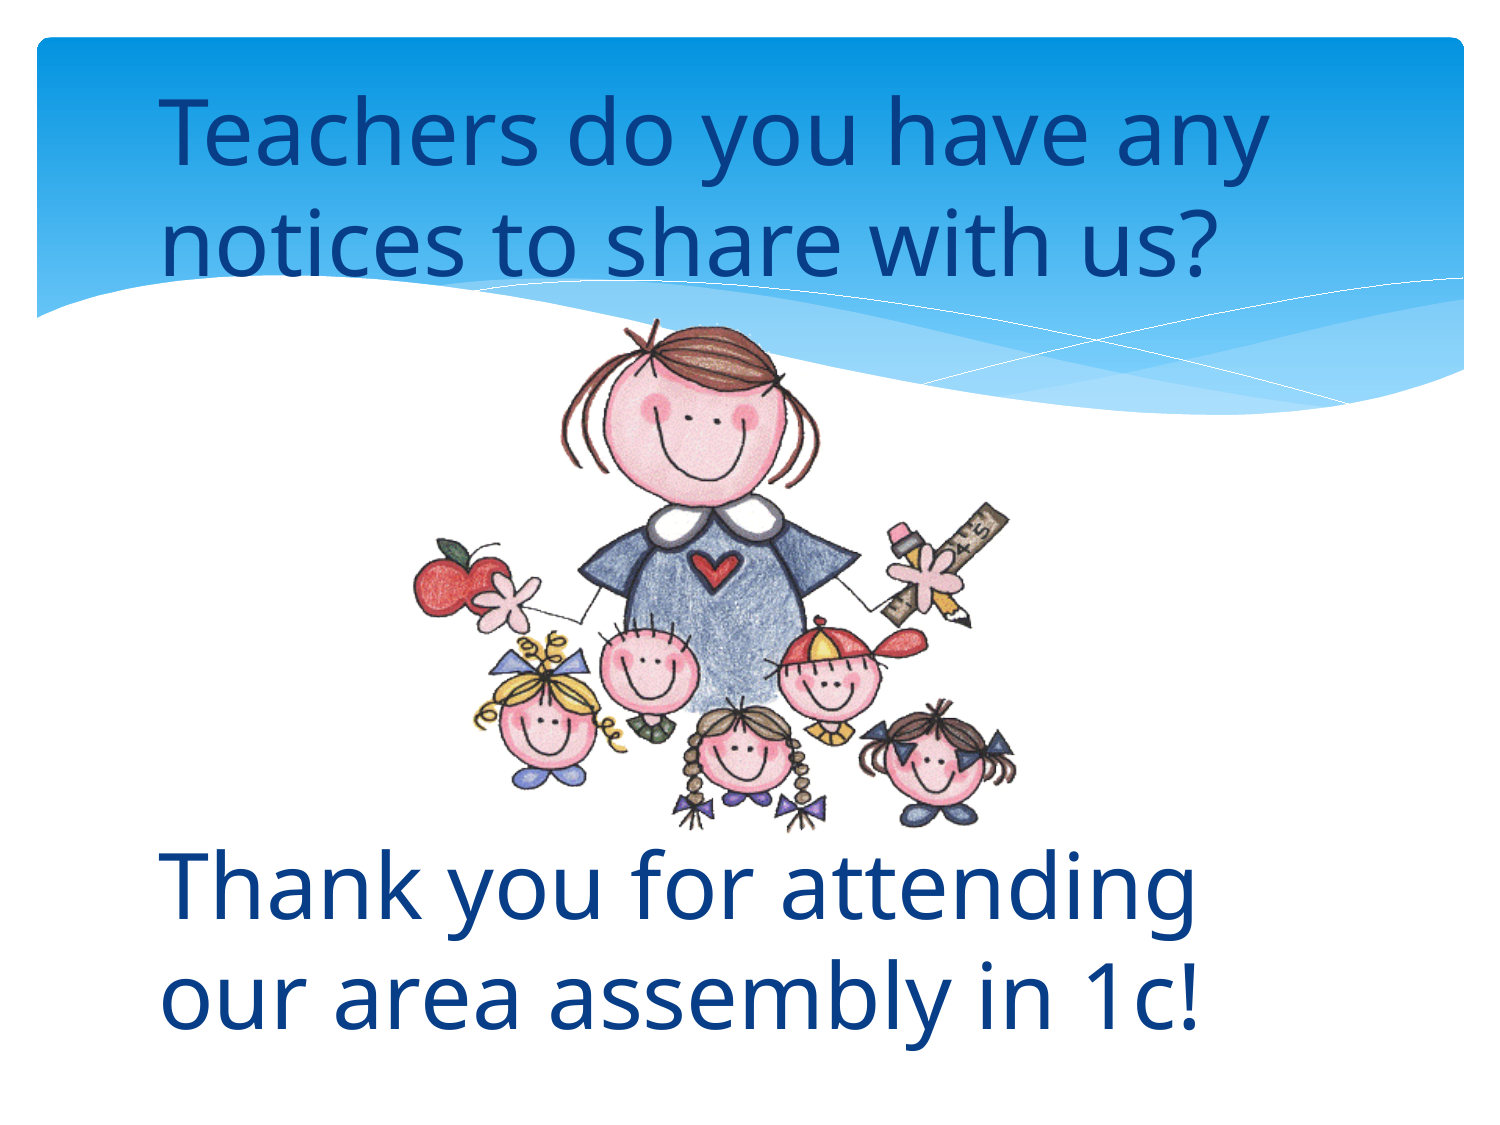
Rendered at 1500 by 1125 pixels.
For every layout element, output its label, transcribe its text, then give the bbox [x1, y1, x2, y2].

picture [407, 314, 1021, 837]
list Teachers do you have any notices to share with us? Thank you for attending our area assembly in 1c! [143, 66, 1359, 1071]
